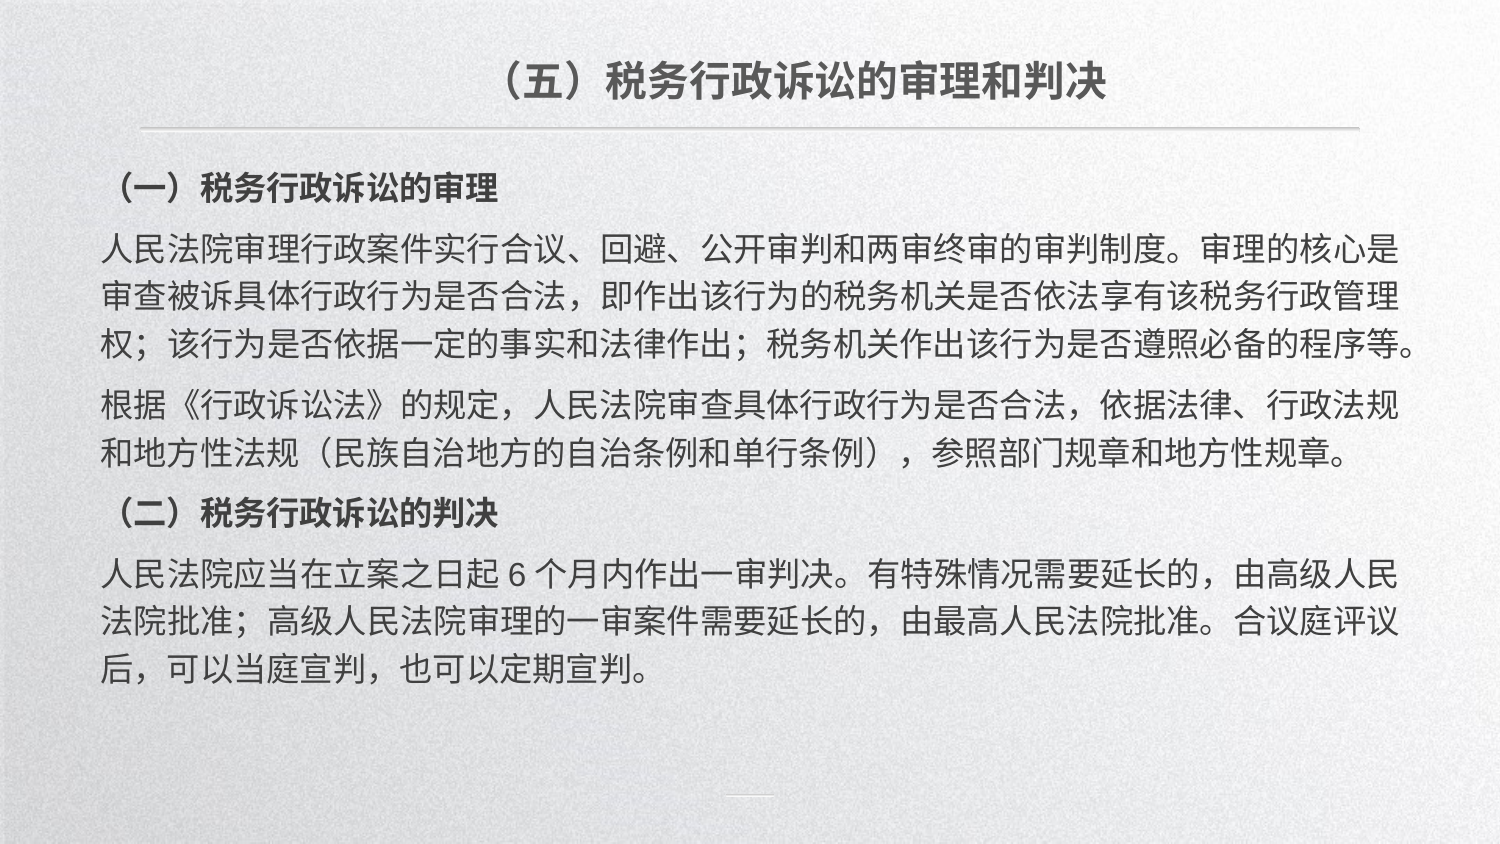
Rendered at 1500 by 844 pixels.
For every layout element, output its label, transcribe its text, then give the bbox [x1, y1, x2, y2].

text_box （五）税务行政诉讼的审理和判决 [459, 49, 1128, 111]
picture [0, 0, 1500, 844]
text_box （一）税务行政诉讼的审理 人民法院审理行政案件实行合议、回避、公开审判和两审终审的审判制度。审理的核心是审查被诉具体行政行为是否合法，即作出该行为的税务机关是否依法享有该税务行政管理权；该行为是否依据一定的事实和法律作出；税务机关作出该行为是否遵照必备的程序等。 根据《行政诉讼法》的规定，人民法院审查具体行政行为是否合法，依据法律、行政法规和地方性法规（民族自治地方的自治条例和单行条例），参照部门规章和地方性规章。 （二）税务行政诉讼的判决 人民法院应当在立案之日起6个月内作出一审判决。有特殊情况需要延长的，由高级人民法院批准；高级人民法院审理的一审案件需要延长的，由最高人民法院批准。合议庭评议后，可以当庭宣判，也可以定期宣判。 [100, 159, 1400, 689]
